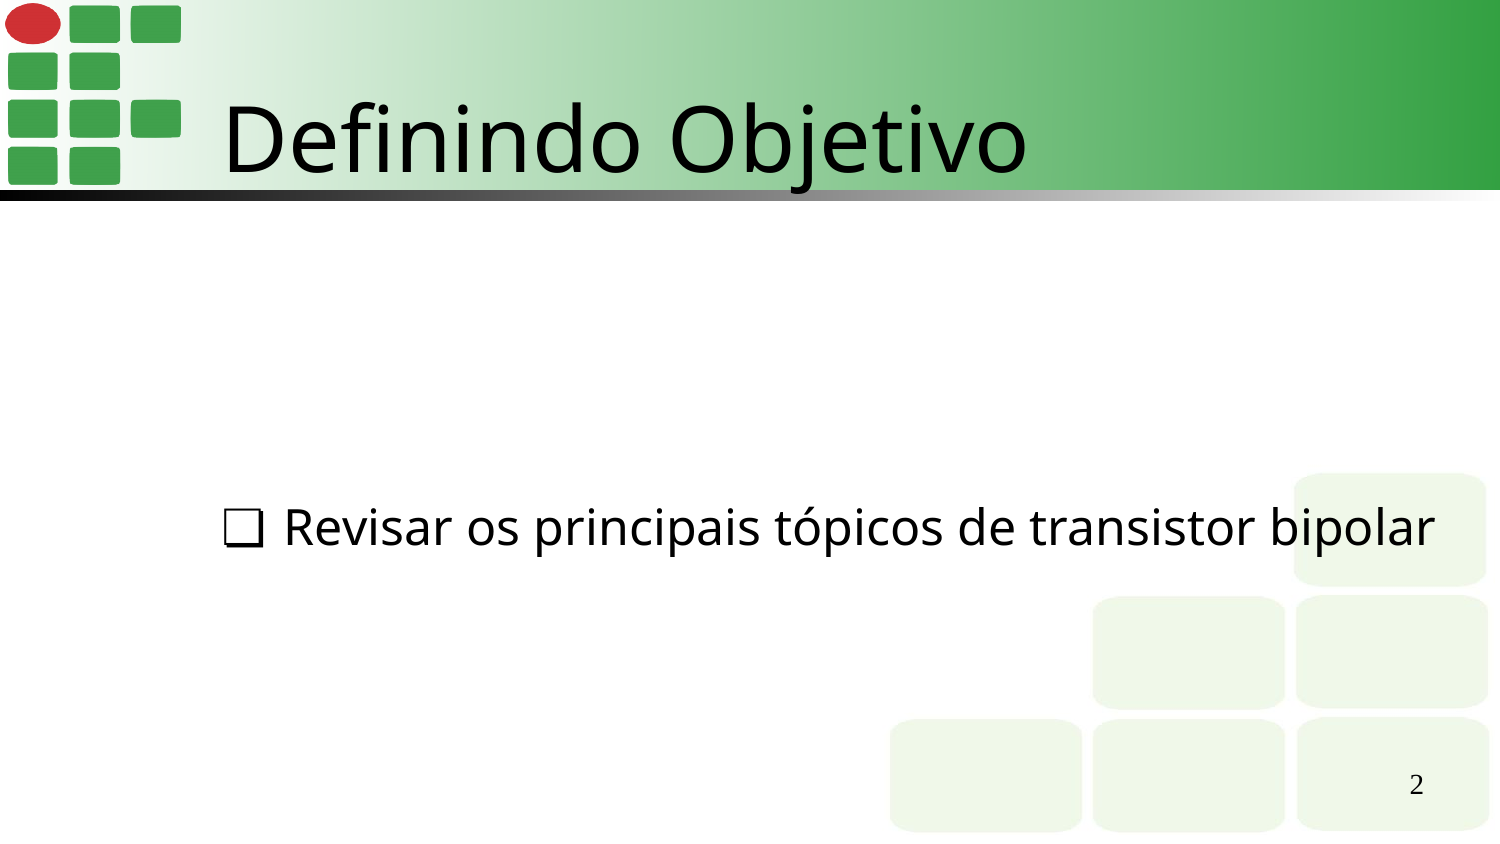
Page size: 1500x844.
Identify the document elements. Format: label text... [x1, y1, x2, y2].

slide_number ‹#› [1075, 769, 1425, 827]
text_box Revisar os principais tópicos de transistor bipolar [193, 248, 1469, 769]
picture [5, 3, 181, 185]
text_box Definindo Objetivo [206, 26, 1468, 207]
picture [803, 441, 1495, 835]
